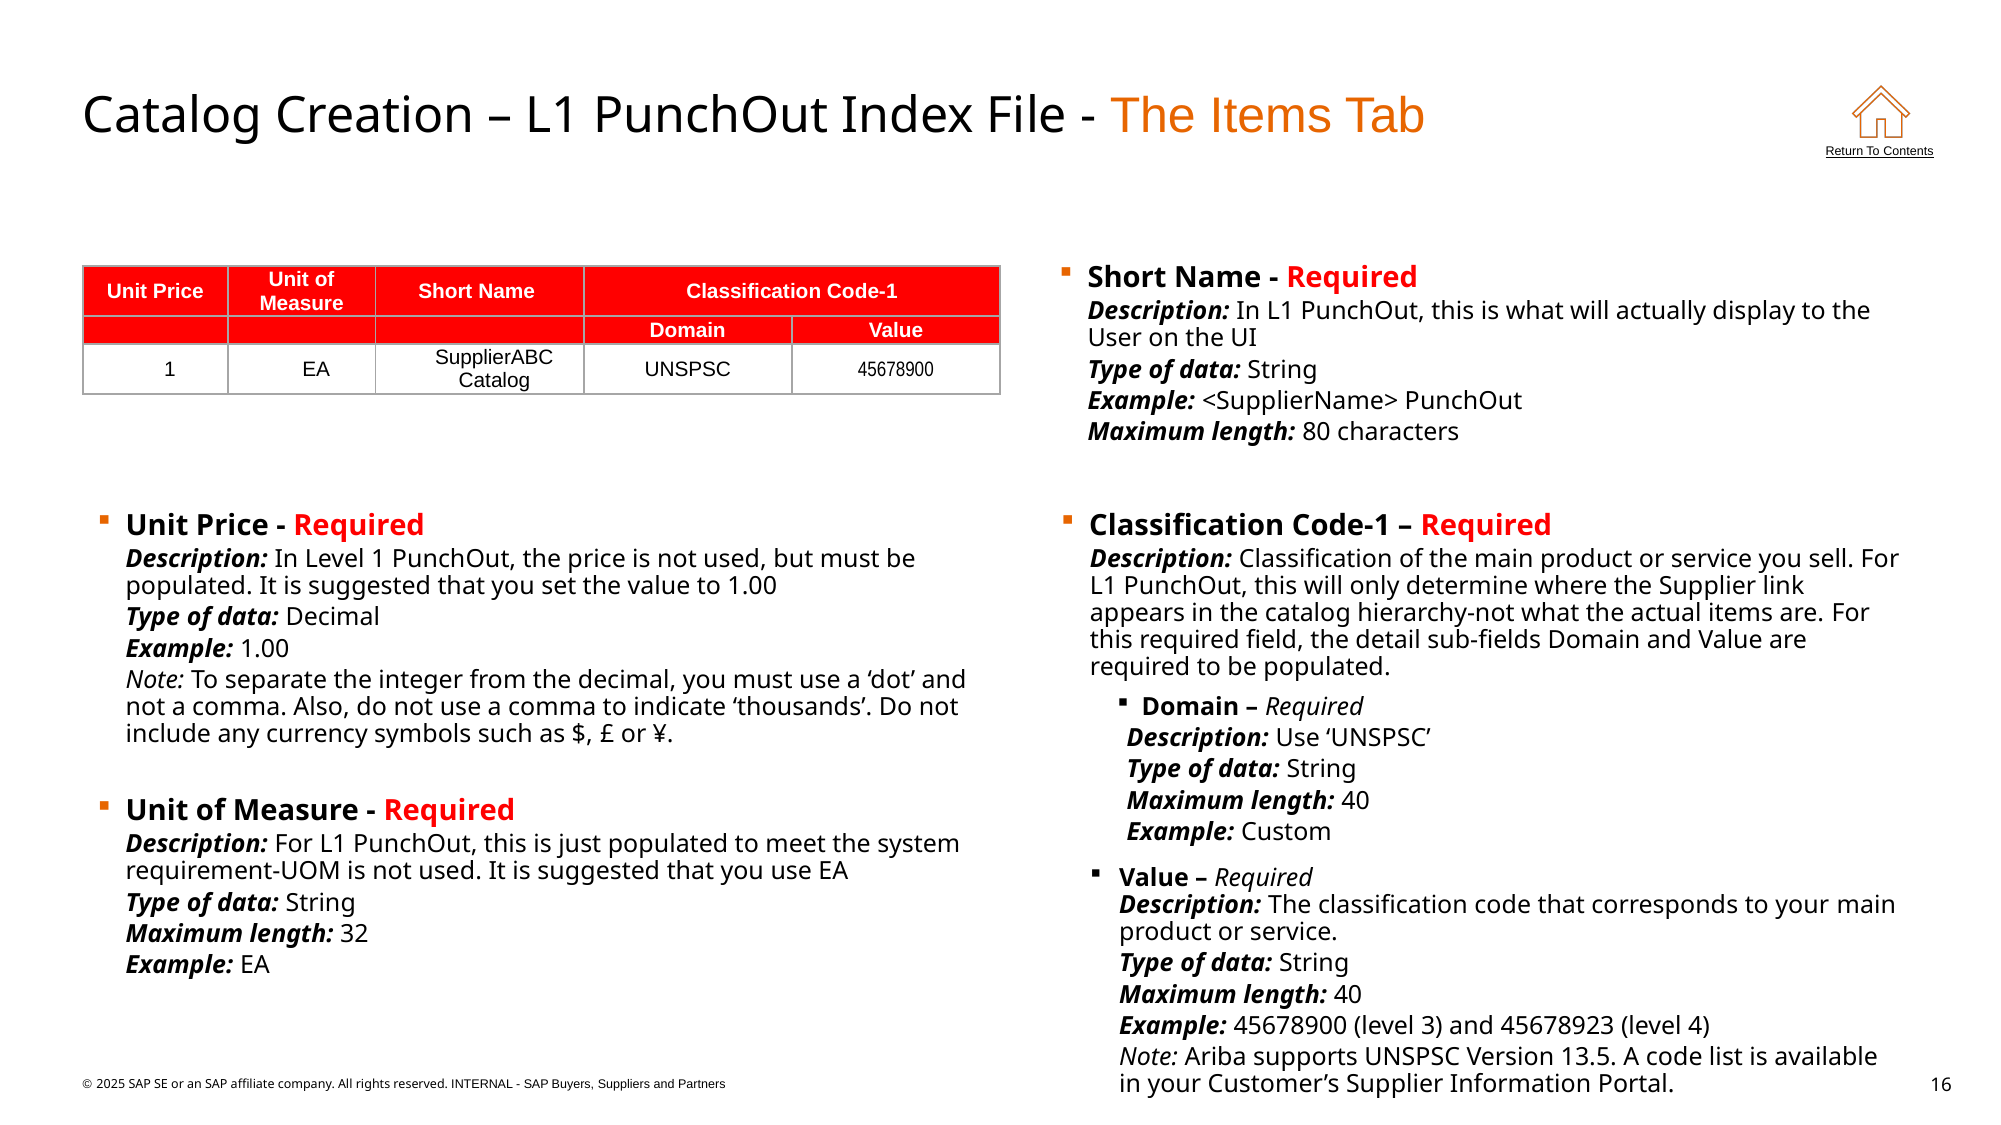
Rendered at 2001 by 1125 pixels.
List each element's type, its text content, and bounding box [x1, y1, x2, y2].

table_header Unit Price [84, 267, 227, 315]
table_cell 1 [84, 345, 227, 393]
table_cell [229, 317, 375, 343]
table_header Short Name [376, 267, 583, 315]
table_cell SupplierABC Catalog [376, 345, 583, 393]
table_cell [84, 317, 227, 343]
text_box Unit Price - Required Description: In Level 1 PunchOut, the price is not used, but must be populated. It is suggested that you set the value to 1.00 Type of data: Decimal Example: 1.00 Note: To separate the integer from the decimal, you must use a ‘dot’ and not a comma. Also, do not use a comma to indicate ‘thousands’. Do not include any currency symbols such as $, £ or ¥. Unit of Measure - Required Description: For L1 PunchOut, this is just populated to meet the system requirement-UOM is not used. It is suggested that you use EA Type of data: String Maximum length: 32 Example: EA [82, 506, 1001, 1039]
picture [1847, 76, 1915, 145]
table_header Classification Code-1 [585, 267, 999, 315]
table_header Unit of Measure [229, 267, 375, 315]
title Catalog Creation – L1 PunchOut Index File - The Items Tab [82, 82, 1810, 151]
table_cell 45678900 [793, 345, 999, 393]
table_cell Domain [585, 317, 791, 343]
table_cell Value [793, 317, 999, 343]
table_cell UNSPSC [585, 345, 791, 393]
table_cell [376, 317, 583, 343]
text_box Short Name - Required Description: In L1 PunchOut, this is what will actually display to the User on the UI Type of data: String Example: <SupplierName> PunchOut Maximum length: 80 characters [1059, 266, 1918, 478]
text_box Classification Code-1 – Required Description: Classification of the main product or service you sell. For L1 PunchOut, this will only determine where the Supplier link appears in the catalog hierarchy-not what the actual items are. For this required field, the detail sub-fields Domain and Value are required to be populated. Domain – Required Description: Use ‘UNSPSC’ Type of data: String Maximum length: 40 Example: Custom Value – Required Description: The classification code that corresponds to your main product or service. Type of data: String Maximum length: 40 Example: 45678900 (level 3) and 45678923 (level 4) Note: Ariba supports UNSPSC Version 13.5. A code list is available in your Customer’s Supplier Information Portal. [1046, 506, 1918, 1106]
table_cell EA [229, 345, 375, 393]
